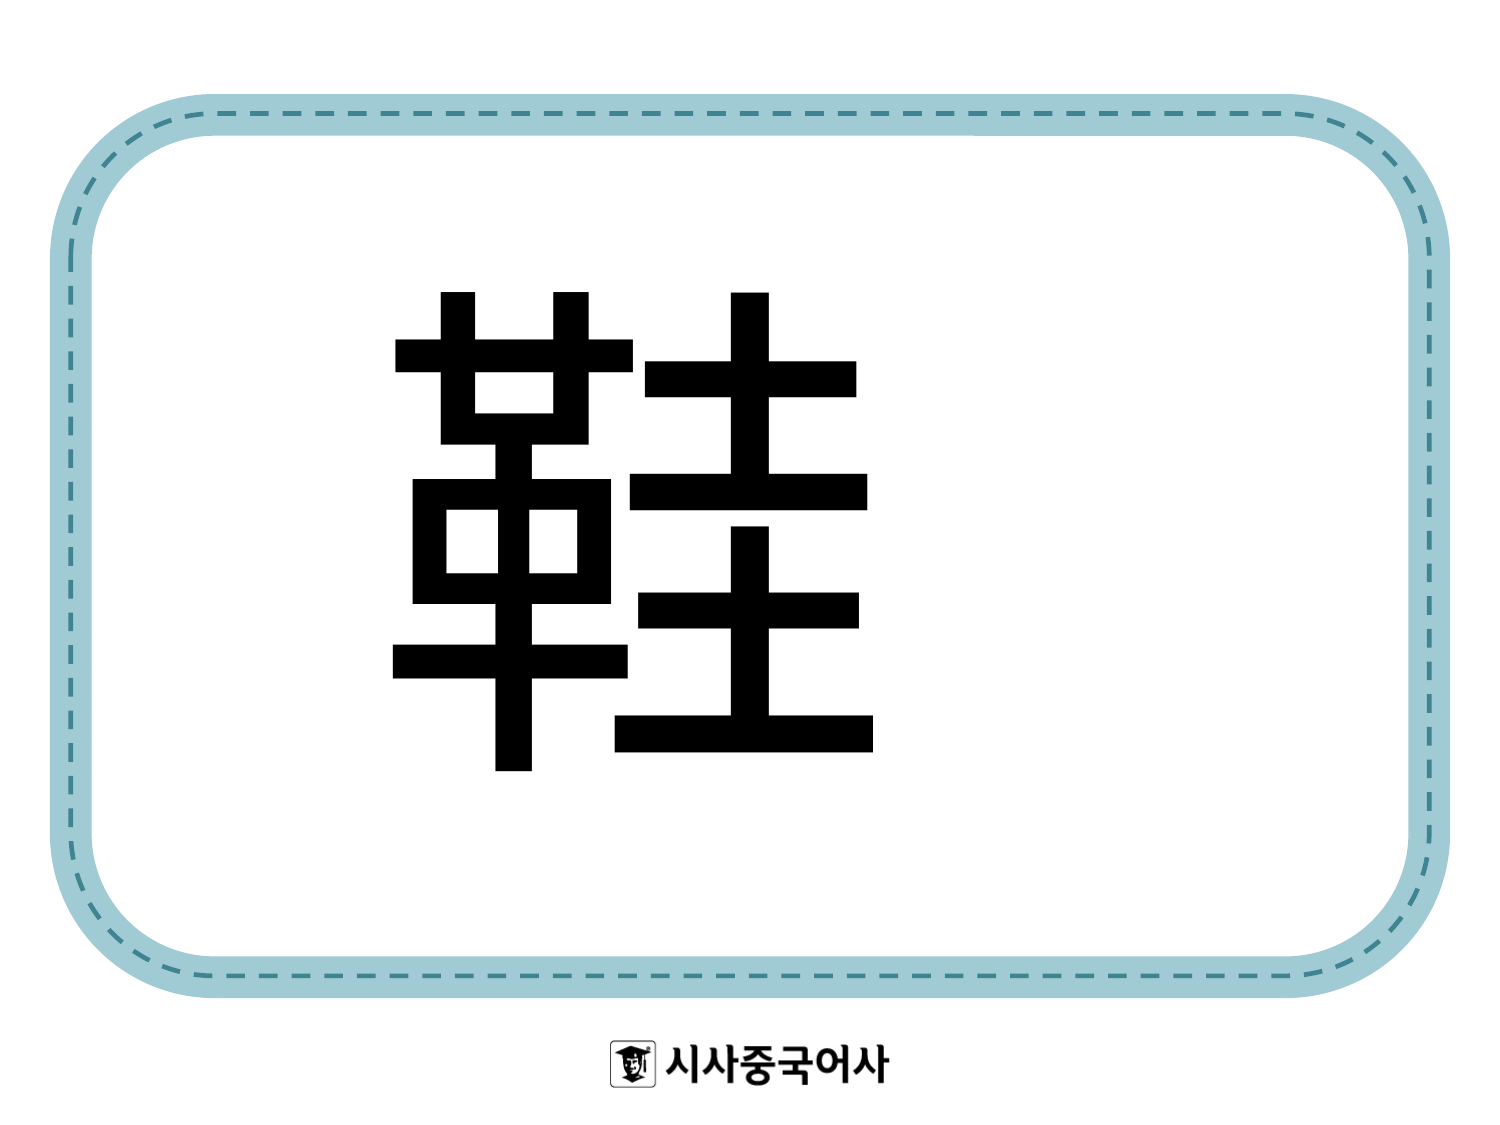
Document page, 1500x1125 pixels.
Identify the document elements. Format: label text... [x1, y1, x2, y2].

text_box 鞋 [145, 189, 1354, 853]
picture [602, 1034, 898, 1094]
